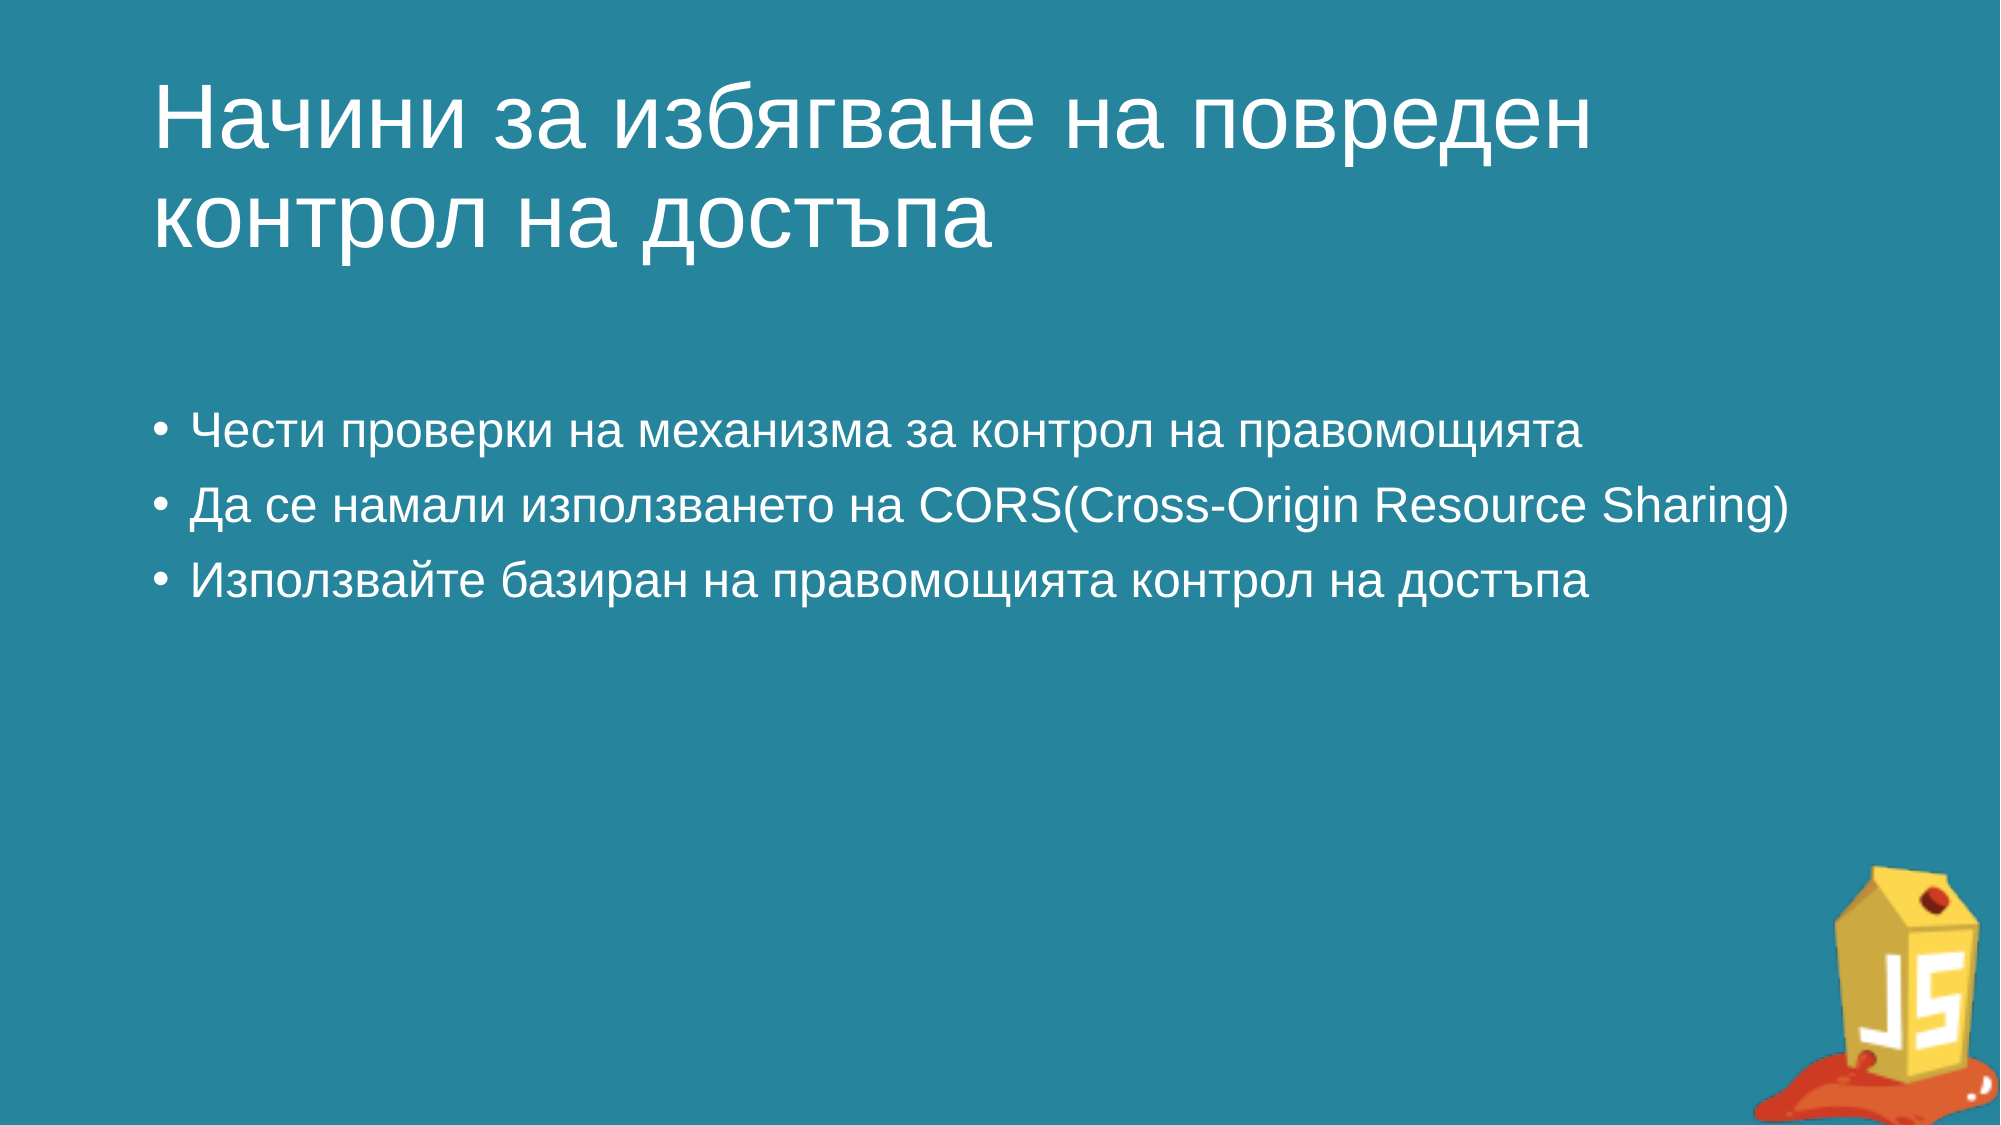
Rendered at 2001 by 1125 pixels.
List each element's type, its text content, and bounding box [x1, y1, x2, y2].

text_box Начини за избягване на повреден контрол на достъпа [137, 59, 1863, 277]
text_box Чести проверки на механизма за контрол на правомощията Да се намали използването на CORS(Cross-Origin Resource Sharing) Използвайте базиран на правомощията контрол на достъпа [137, 397, 1863, 1112]
picture [1744, 845, 2000, 1125]
